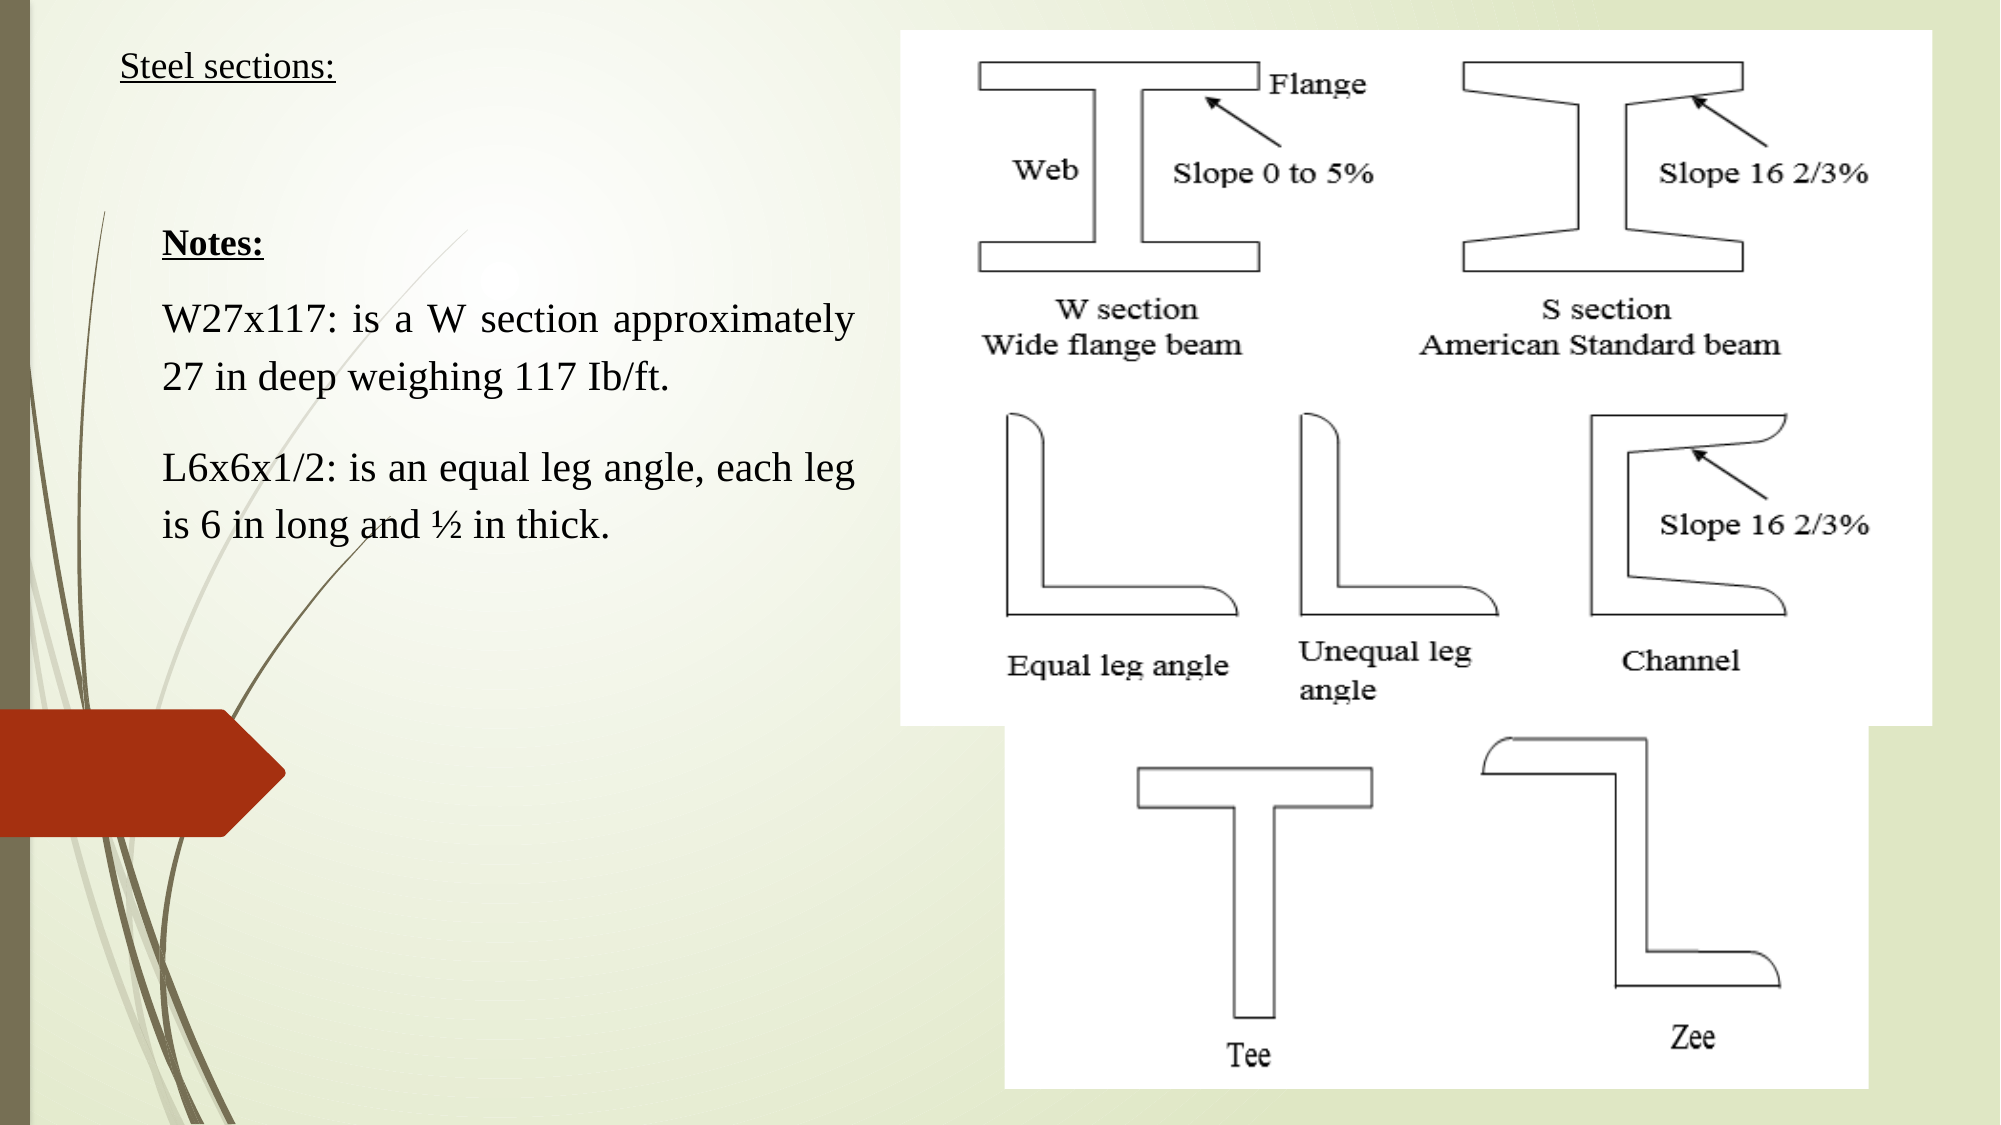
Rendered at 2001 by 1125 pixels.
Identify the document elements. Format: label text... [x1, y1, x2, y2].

text_box Notes: W27x117: is a W section approximately 27 in deep weighing 117 Ib/ft. L6x6x1/2: is an equal leg angle, each leg is 6 in long and ½ in thick. [147, 203, 870, 555]
text_box Steel sections: [104, 46, 351, 94]
picture [900, 30, 1933, 1089]
